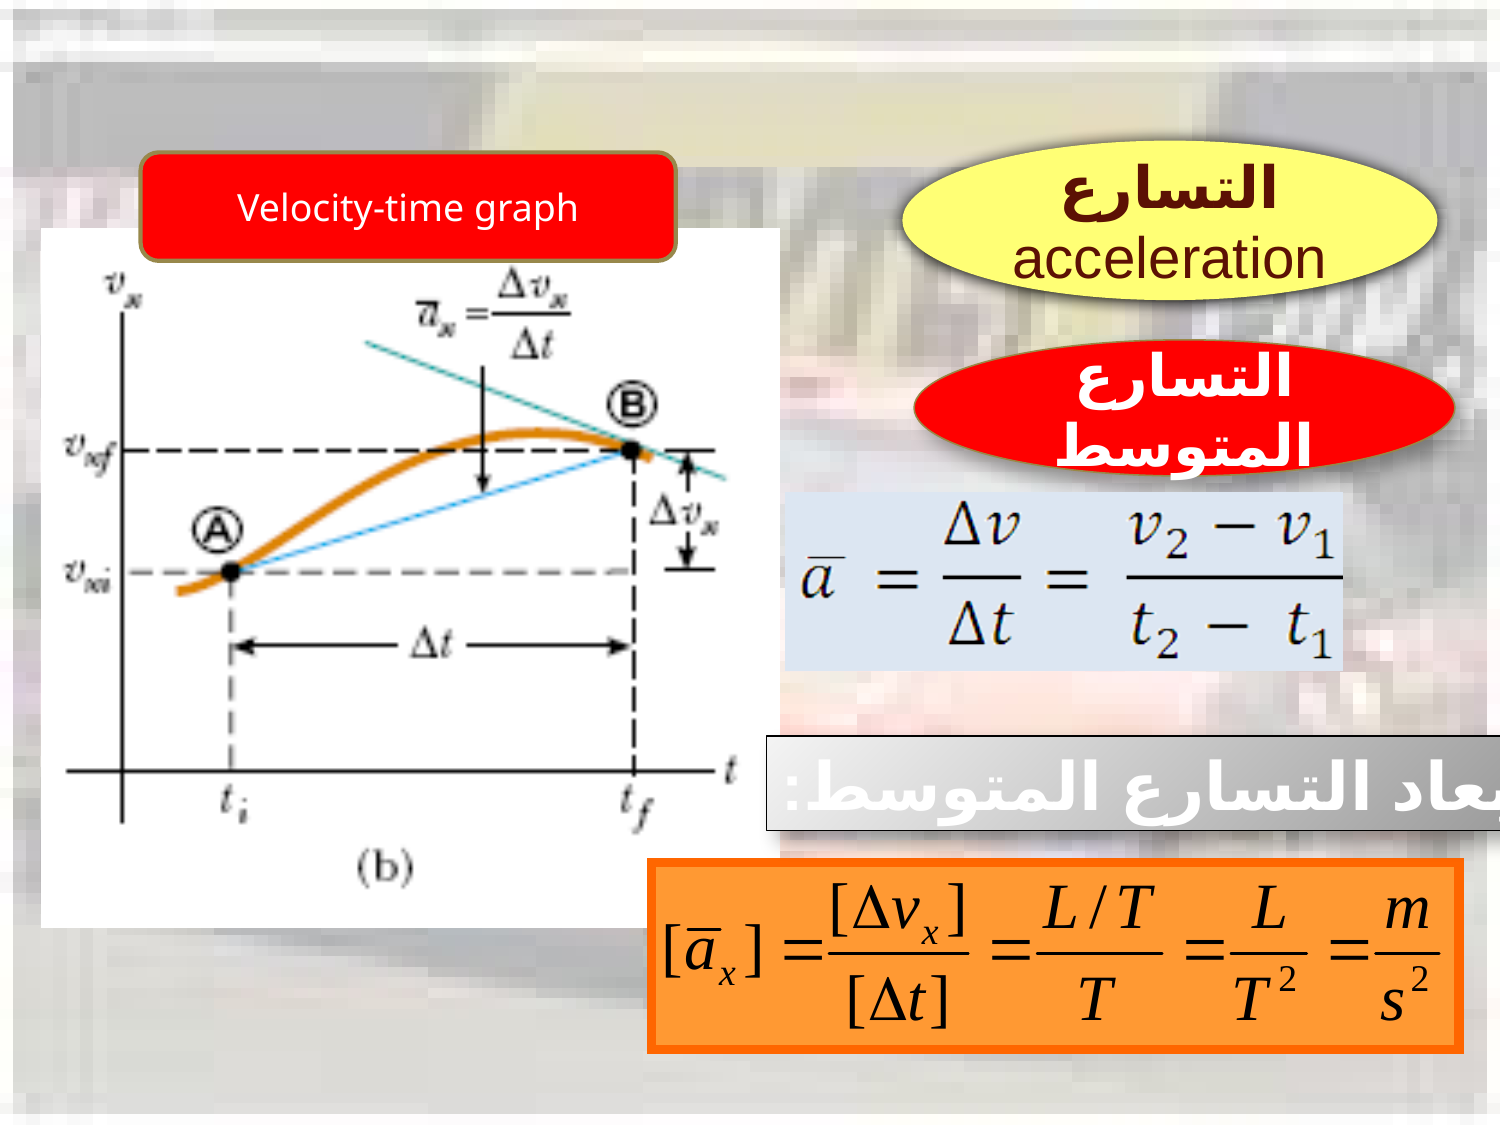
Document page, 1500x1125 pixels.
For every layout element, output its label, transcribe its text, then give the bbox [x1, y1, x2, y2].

picture [46, 234, 774, 922]
text_box أبعاد التسارع المتوسط: [816, 735, 1500, 831]
picture [0, 0, 1500, 1125]
text_box Velocity-time graph [138, 150, 678, 234]
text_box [655, 866, 1455, 1046]
text_box التسارع acceleration [900, 138, 1440, 303]
text_box التسارع المتوسط [913, 339, 1456, 477]
